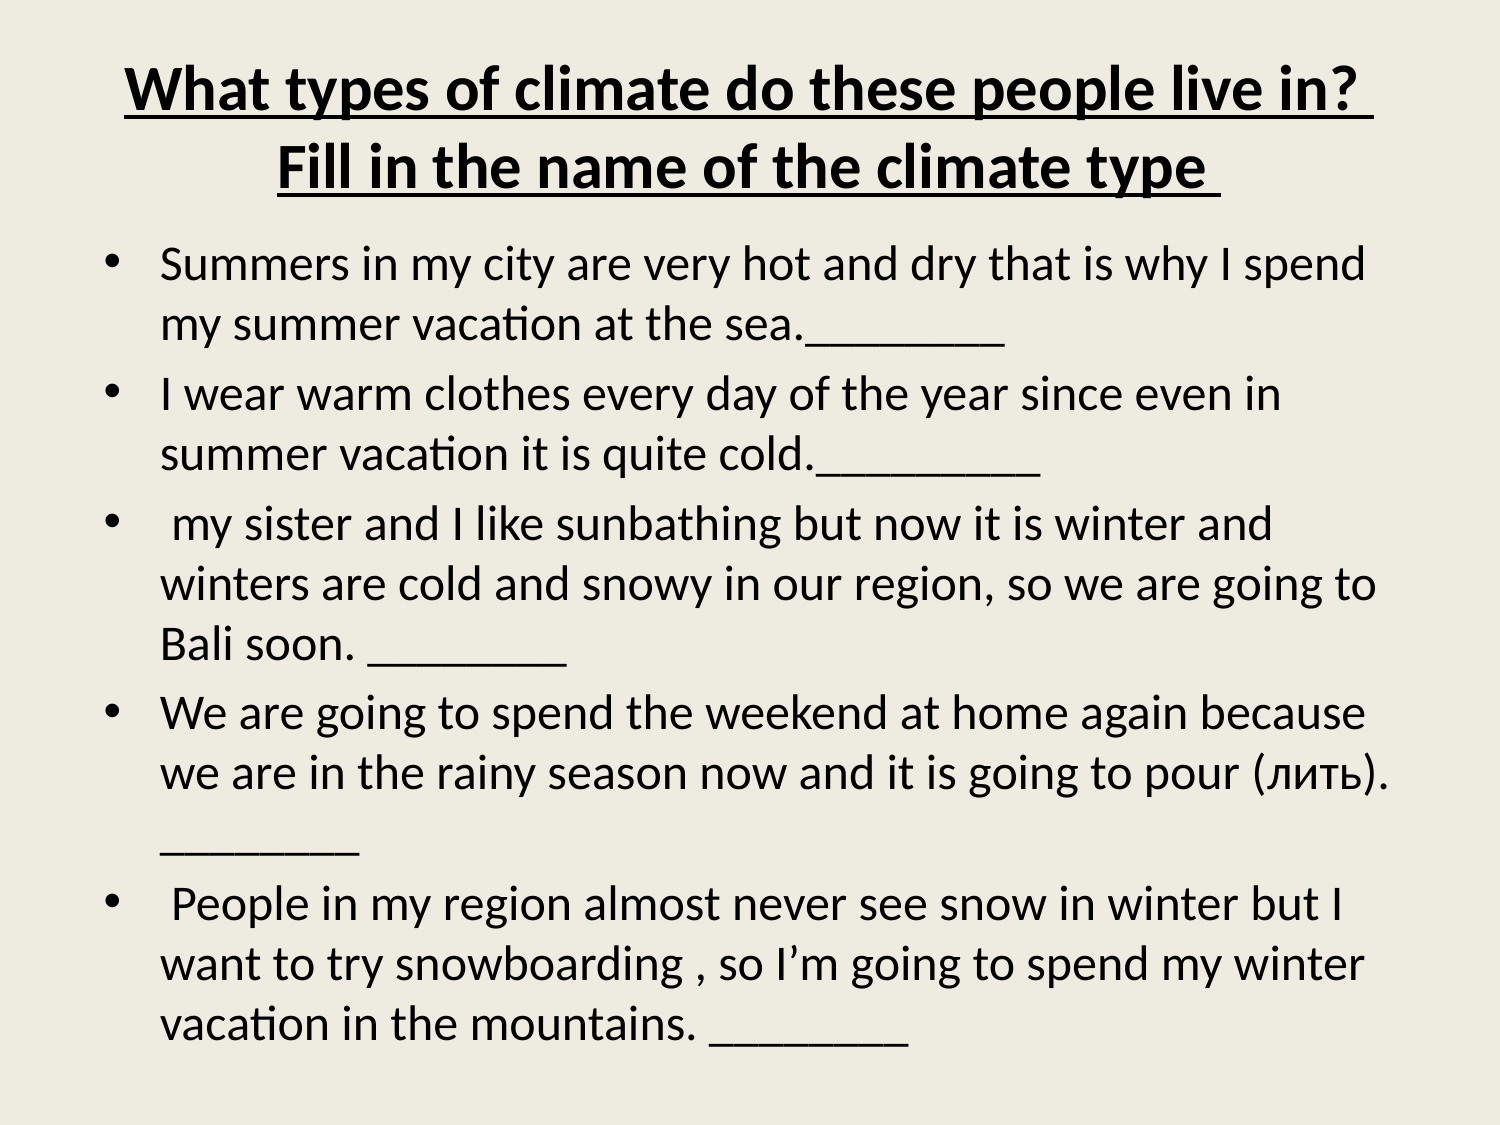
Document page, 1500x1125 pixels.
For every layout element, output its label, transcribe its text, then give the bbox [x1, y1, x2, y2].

list Summers in my city are very hot and dry that is why I spend my summer vacation at the sea.________ I wear warm clothes every day of the year since even in summer vacation it is quite cold._________ my sister and I like sunbathing but now it is winter and winters are cold and snowy in our region, so we are going to Bali soon. ________ We are going to spend the weekend at home again because we are in the rainy season now and it is going to pour (лить). ________ People in my region almost never see snow in winter but I want to try snowboarding , so I’m going to spend my winter vacation in the mountains. ________ [88, 222, 1439, 1077]
title What types of climate do these people live in? Fill in the name of the climate type [75, 24, 1424, 223]
